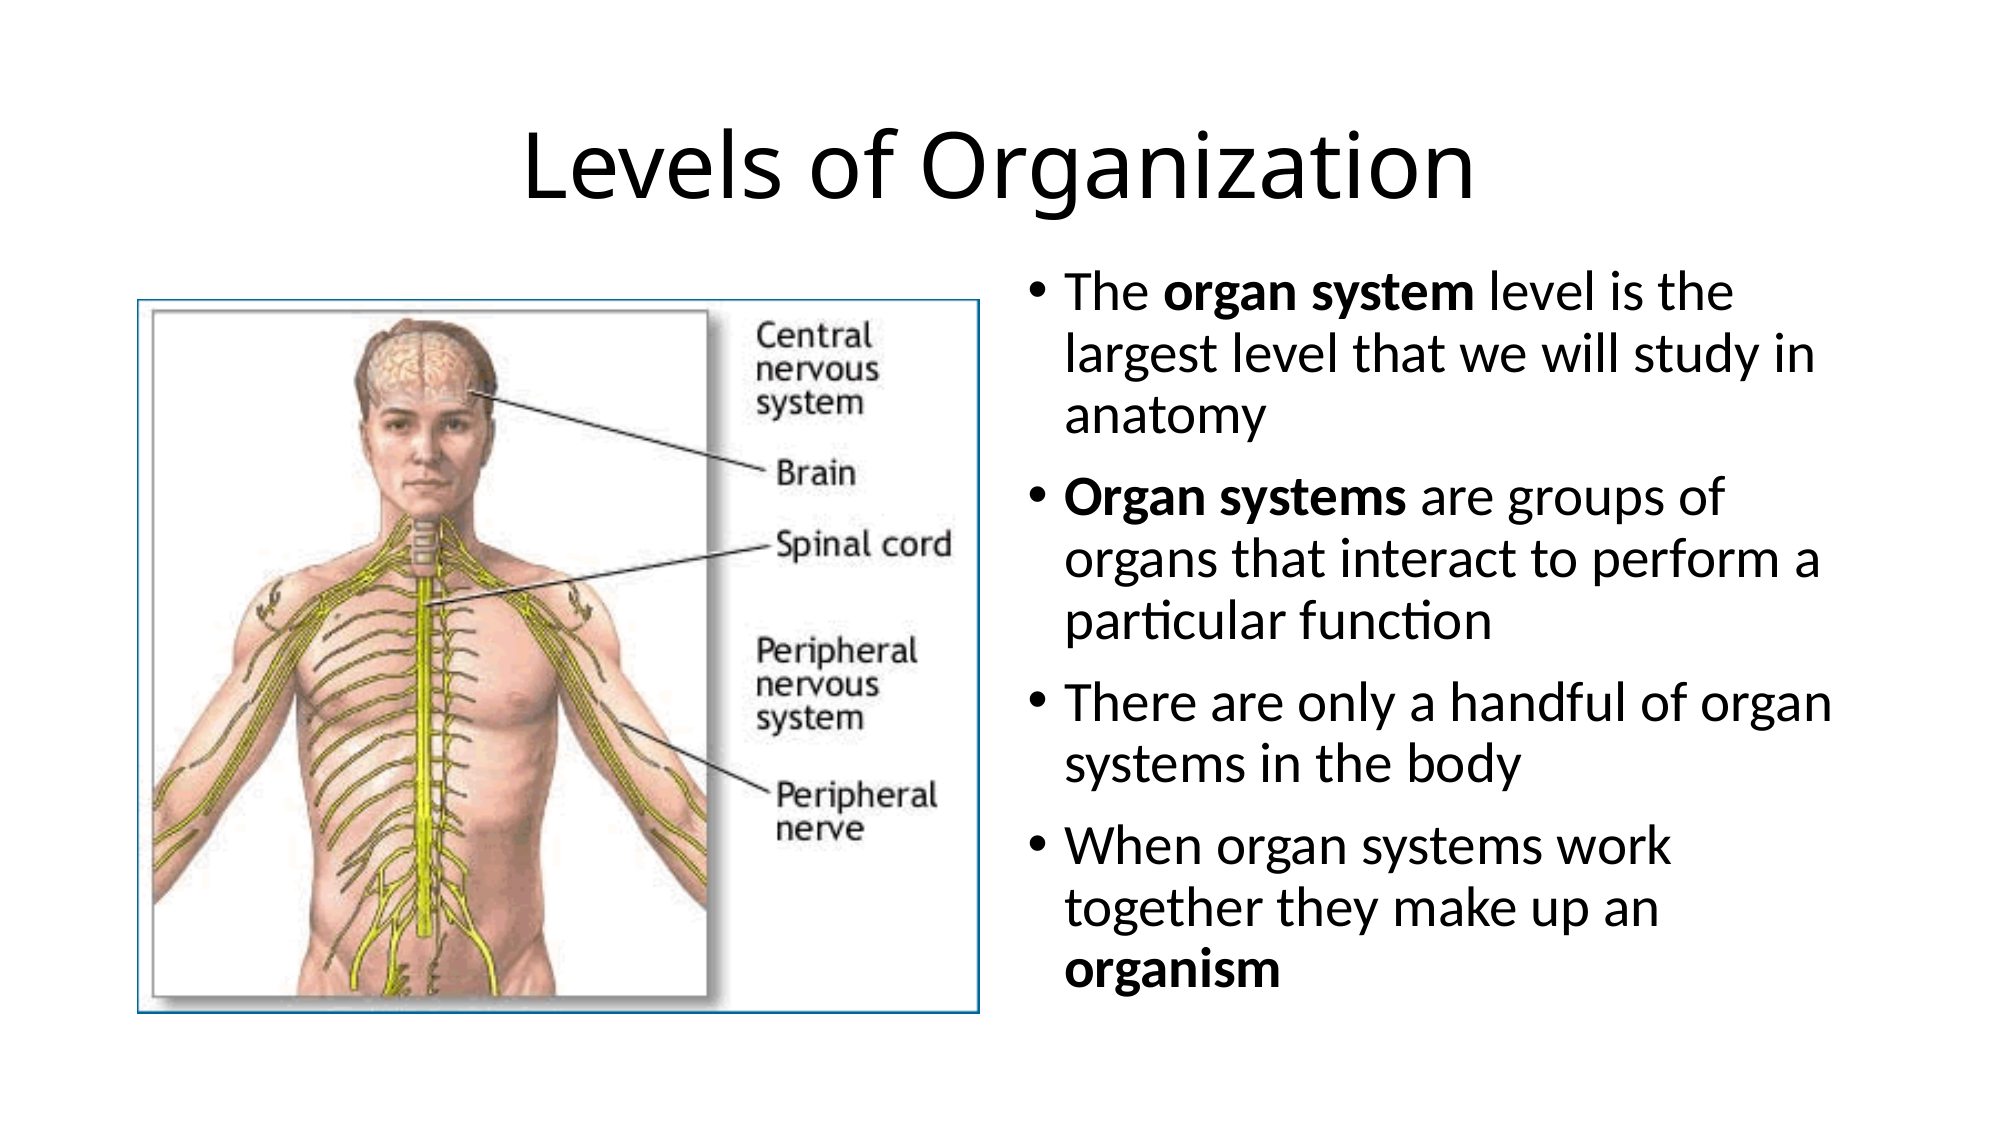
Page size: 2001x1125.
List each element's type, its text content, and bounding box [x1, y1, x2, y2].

title Levels of Organization [137, 59, 1863, 278]
list The organ system level is the largest level that we will study in anatomy Organ systems are groups of organs that interact to perform a particular function There are only a handful of organ systems in the body When organ systems work together they make up an organism [1012, 253, 1863, 1014]
picture [139, 301, 977, 1011]
